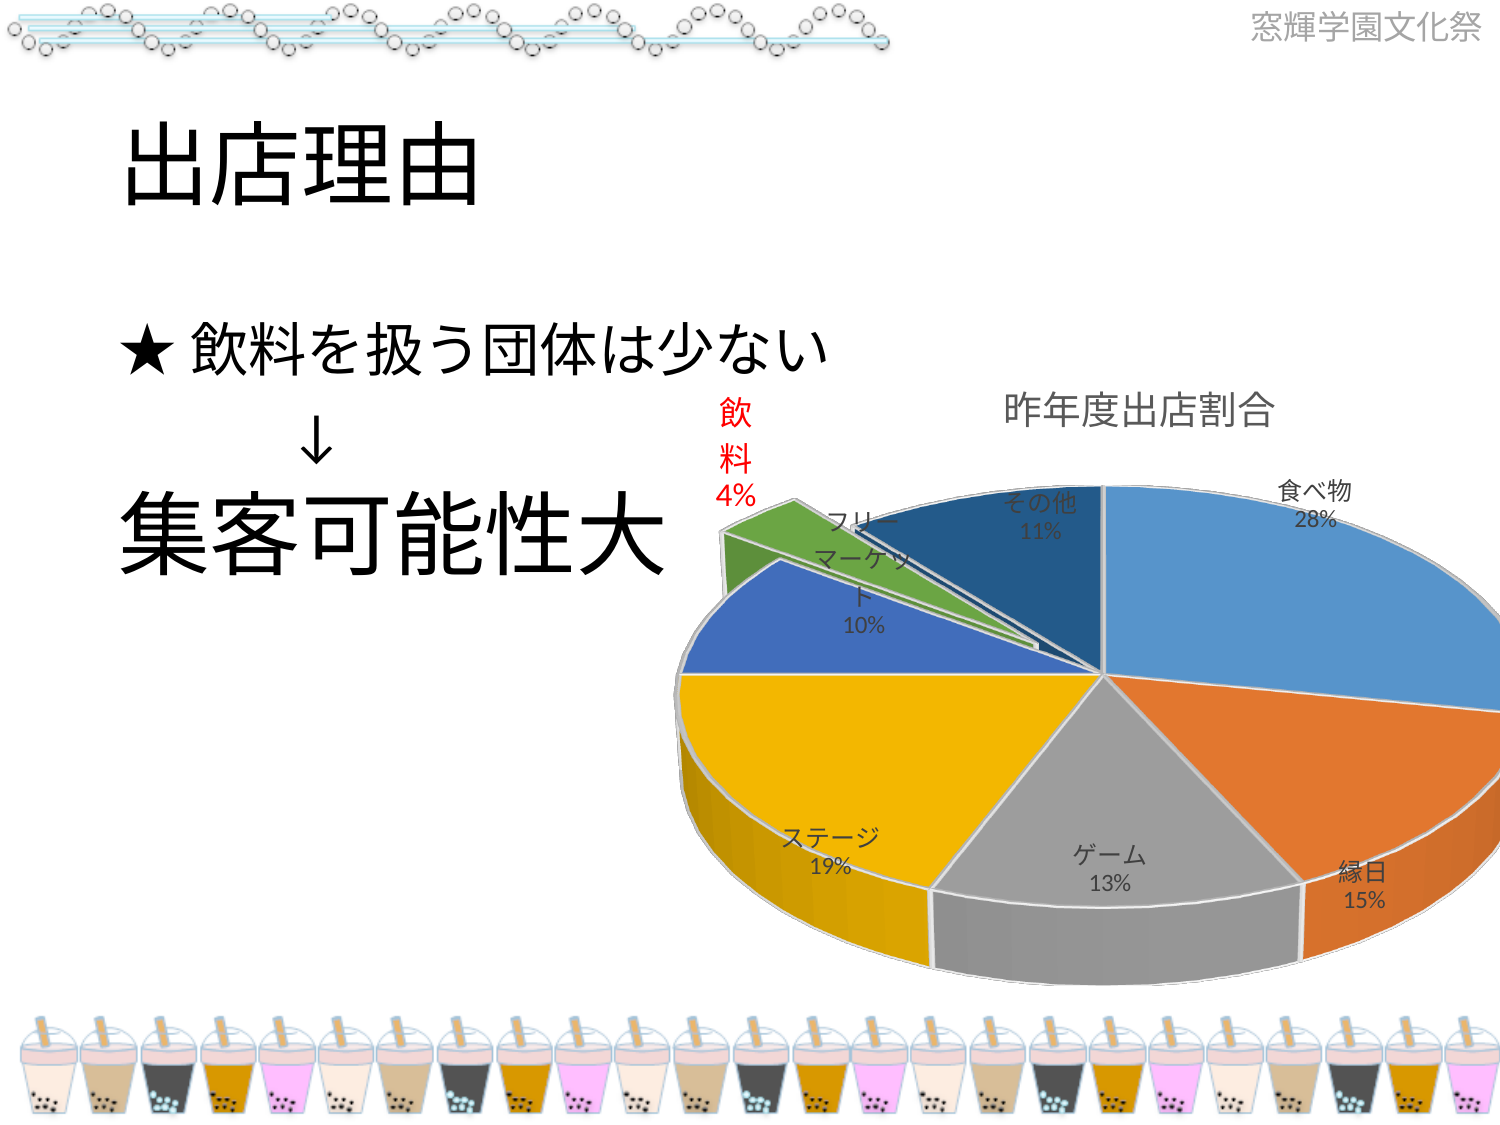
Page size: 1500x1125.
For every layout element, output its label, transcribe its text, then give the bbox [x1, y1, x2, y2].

list ★飲料を扱う団体は少ない ↓ 集客可能性大 [103, 314, 485, 1028]
title 出店理由 [103, 59, 1397, 278]
chart [485, 277, 1500, 1125]
picture [0, 0, 1500, 1125]
